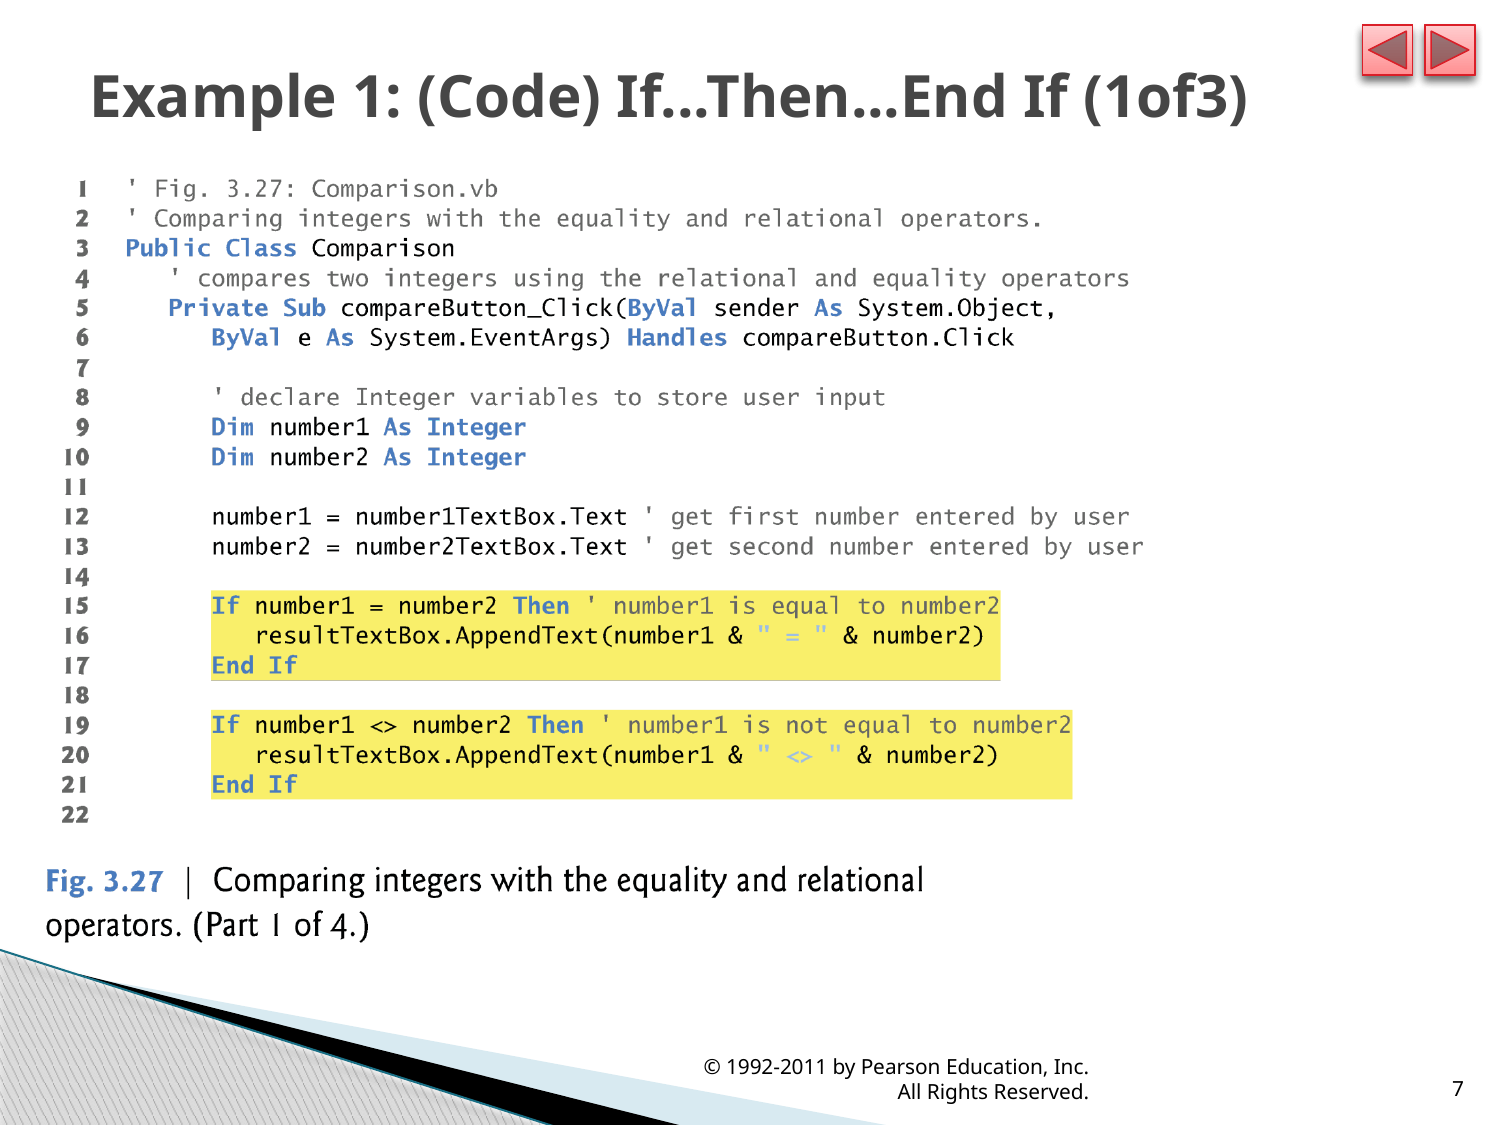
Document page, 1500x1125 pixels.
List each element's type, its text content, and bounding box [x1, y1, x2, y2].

footer © 1992-2011 by Pearson Education, Inc. All Rights Reserved. [675, 1051, 1105, 1112]
picture [0, 106, 1500, 1018]
slide_number 7 [1418, 1051, 1479, 1112]
title Example 1: (Code) If...Then...End If (1of3) [75, 0, 1425, 106]
